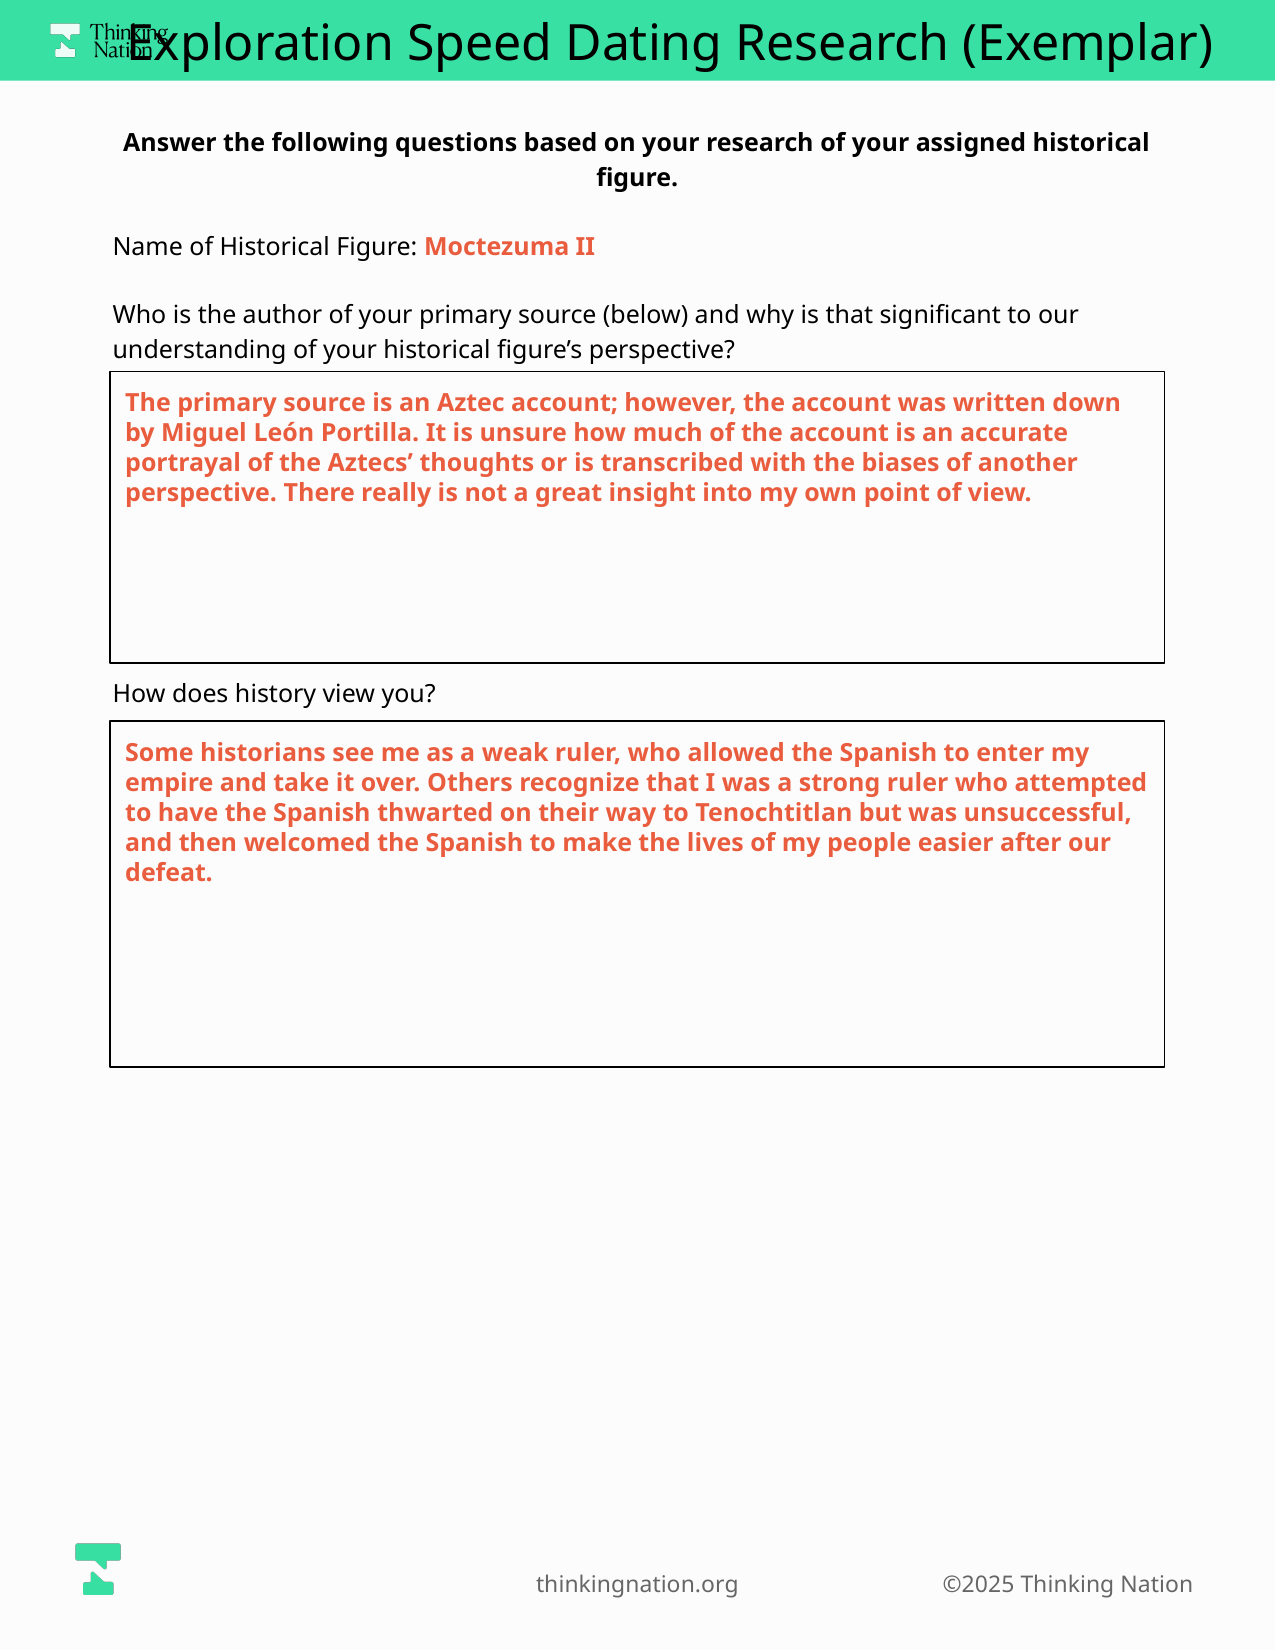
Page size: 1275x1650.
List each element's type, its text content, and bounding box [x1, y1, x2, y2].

text_box The primary source is an Aztec account; however, the account was written down by Miguel León Portilla. It is unsure how much of the account is an accurate portrayal of the Aztecs’ thoughts or is transcribed with the biases of another perspective. There really is not a great insight into my own point of view. [110, 371, 1165, 664]
text_box Answer the following questions based on your research of your assigned historical figure. Name of Historical Figure: Moctezuma II Who is the author of your primary source (below) and why is that significant to our understanding of your historical figure’s perspective? How does history view you? [97, 107, 1178, 1650]
text_box Some historians see me as a weak ruler, who allowed the Spanish to enter my empire and take it over. Others recognize that I was a strong ruler who attempted to have the Spanish thwarted on their way to Tenochtitlan but was unsuccessful, and then welcomed the Spanish to make the lives of my people easier after our defeat. [110, 721, 1165, 1068]
picture [36, 12, 172, 69]
text_box Exploration Speed Dating Research (Exemplar) [0, 0, 1275, 81]
text_box ©2025 Thinking Nation [1178, 1553, 1210, 1605]
picture [62, 1533, 134, 1605]
